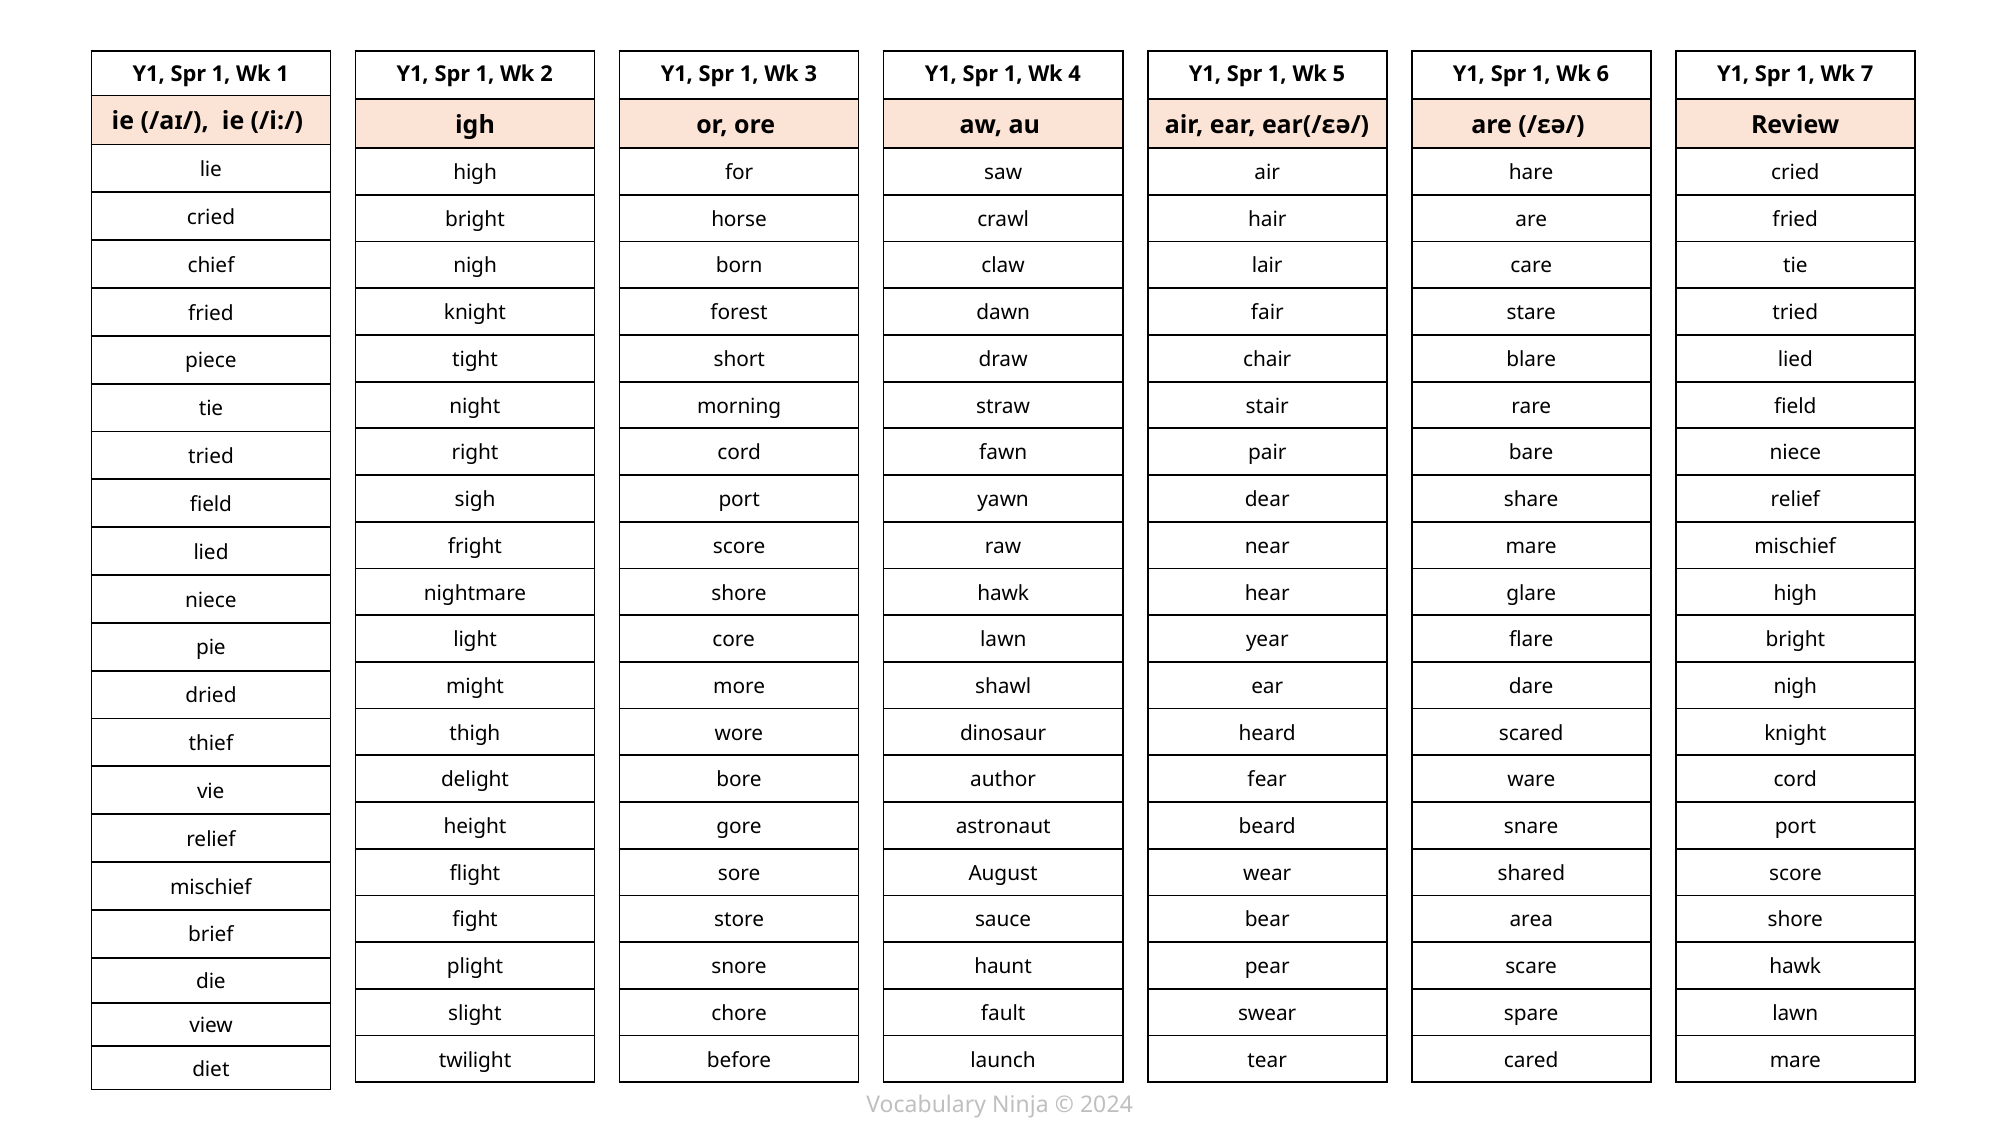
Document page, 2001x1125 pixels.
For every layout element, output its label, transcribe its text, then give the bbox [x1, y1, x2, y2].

table_header Y1, Spr 1, Wk 5 [1149, 52, 1386, 98]
table_cell scared [1413, 709, 1650, 754]
table_cell tried [1677, 289, 1914, 334]
table_cell slight [356, 990, 594, 1035]
table_cell mare [1413, 523, 1650, 568]
table_cell share [1413, 476, 1650, 521]
table_cell Review [1677, 100, 1914, 147]
table_header Y1, Spr 1, Wk 6 [1413, 52, 1650, 98]
table_cell niece [92, 576, 330, 622]
table_cell piece [92, 337, 330, 383]
table_cell chair [1149, 336, 1386, 381]
table_cell cried [92, 193, 330, 239]
table_cell nigh [1677, 663, 1914, 708]
table_cell shawl [884, 663, 1122, 708]
table_cell cared [1413, 1036, 1650, 1081]
table_cell die [92, 959, 330, 1002]
table_cell shore [620, 569, 858, 614]
table_cell blare [1413, 336, 1650, 381]
table_cell fright [356, 523, 594, 568]
table_cell tie [1677, 242, 1914, 287]
table_cell igh [356, 100, 594, 147]
table_cell fried [1677, 196, 1914, 241]
table_cell vie [92, 767, 330, 813]
table_cell pair [1149, 429, 1386, 474]
table_cell niece [1677, 429, 1914, 474]
table_cell claw [884, 242, 1122, 287]
table_cell field [92, 480, 330, 526]
table_cell or, ore [620, 100, 858, 147]
table_cell shore [1677, 896, 1914, 941]
table_cell born [620, 242, 858, 287]
table_cell straw [884, 383, 1122, 427]
table_cell twilight [356, 1036, 594, 1081]
table_cell bore [620, 756, 858, 801]
table_cell dinosaur [884, 709, 1122, 754]
table_cell thigh [356, 709, 594, 754]
table_cell dear [1149, 476, 1386, 521]
table_cell field [1677, 383, 1914, 427]
table_cell author [884, 756, 1122, 801]
table_cell bright [1677, 616, 1914, 661]
table_cell brief [92, 911, 330, 957]
table_cell mischief [92, 863, 330, 909]
table_cell astronaut [884, 803, 1122, 848]
table_cell hair [1149, 196, 1386, 241]
table_cell before [620, 1036, 858, 1081]
table_cell stair [1149, 383, 1386, 427]
table_cell dawn [884, 289, 1122, 334]
table_cell swear [1149, 990, 1386, 1035]
table_cell horse [620, 196, 858, 241]
table_header Y1, Spr 1, Wk 2 [356, 52, 594, 98]
table_cell high [1677, 569, 1914, 614]
table_cell sore [620, 850, 858, 895]
table_cell near [1149, 523, 1386, 568]
table_cell fear [1149, 756, 1386, 801]
table_cell lawn [884, 616, 1122, 661]
table_cell air [1149, 149, 1386, 194]
table_cell core [620, 616, 858, 661]
table_cell care [1413, 242, 1650, 287]
table_cell plight [356, 943, 594, 988]
table_cell fight [356, 896, 594, 941]
table_cell hear [1149, 569, 1386, 614]
table_cell port [1677, 803, 1914, 848]
table_cell flight [356, 850, 594, 895]
table_header Y1, Spr 1, Wk 7 [1677, 52, 1914, 98]
table_cell bright [356, 196, 594, 241]
table_header Y1, Spr 1, Wk 3 [620, 52, 858, 98]
table_cell forest [620, 289, 858, 334]
table_header Y1, Spr 1, Wk 1 [92, 52, 330, 95]
table_cell crawl [884, 196, 1122, 241]
table_cell cried [1677, 149, 1914, 194]
table_cell store [620, 896, 858, 941]
table_cell pie [92, 624, 330, 670]
table_cell beard [1149, 803, 1386, 848]
table_cell diet [92, 1047, 330, 1089]
table_cell nightmare [356, 569, 594, 614]
table_cell scare [1413, 943, 1650, 988]
table_cell ware [1413, 756, 1650, 801]
table_cell high [356, 149, 594, 194]
table_cell nigh [356, 242, 594, 287]
table_cell spare [1413, 990, 1650, 1035]
table_cell gore [620, 803, 858, 848]
table_cell for [620, 149, 858, 194]
table_cell mischief [1677, 523, 1914, 568]
table_header Y1, Spr 1, Wk 4 [884, 52, 1122, 98]
table_cell delight [356, 756, 594, 801]
table_cell year [1149, 616, 1386, 661]
table_cell fault [884, 990, 1122, 1035]
table_cell knight [1677, 709, 1914, 754]
table_cell aw, au [884, 100, 1122, 147]
table_cell launch [884, 1036, 1122, 1081]
table_cell mare [1677, 1036, 1914, 1081]
table_cell short [620, 336, 858, 381]
table_cell lair [1149, 242, 1386, 287]
table_cell morning [620, 383, 858, 427]
table_cell saw [884, 149, 1122, 194]
table_cell fawn [884, 429, 1122, 474]
table_cell area [1413, 896, 1650, 941]
table_cell lied [1677, 336, 1914, 381]
table_cell wear [1149, 850, 1386, 895]
table_cell relief [92, 815, 330, 861]
table_cell chief [92, 241, 330, 287]
table_cell snare [1413, 803, 1650, 848]
table_cell cord [620, 429, 858, 474]
table_cell bear [1149, 896, 1386, 941]
table_cell sigh [356, 476, 594, 521]
table_cell air, ear, ear(/ɛə/) [1149, 100, 1386, 147]
table_cell might [356, 663, 594, 708]
table_cell heard [1149, 709, 1386, 754]
table_cell rare [1413, 383, 1650, 427]
table_cell dare [1413, 663, 1650, 708]
table_cell height [356, 803, 594, 848]
table_cell cord [1677, 756, 1914, 801]
table_cell pear [1149, 943, 1386, 988]
table_cell tie [92, 385, 330, 431]
table_cell are (/ɛə/) [1413, 100, 1650, 147]
table_cell snore [620, 943, 858, 988]
table_cell wore [620, 709, 858, 754]
table_cell thief [92, 719, 330, 765]
table_cell view [92, 1004, 330, 1045]
table_cell ie (/aɪ/), ie (/i:/) [92, 96, 330, 144]
table_cell ear [1149, 663, 1386, 708]
text_box Vocabulary Ninja © 2024 [851, 1082, 1149, 1125]
table_cell raw [884, 523, 1122, 568]
table_cell shared [1413, 850, 1650, 895]
table_cell score [1677, 850, 1914, 895]
table_cell glare [1413, 569, 1650, 614]
table_cell fair [1149, 289, 1386, 334]
table_cell night [356, 383, 594, 427]
table_cell August [884, 850, 1122, 895]
table_cell chore [620, 990, 858, 1035]
table_cell haunt [884, 943, 1122, 988]
table_cell stare [1413, 289, 1650, 334]
table_cell more [620, 663, 858, 708]
table_cell fried [92, 289, 330, 335]
table_cell lied [92, 528, 330, 574]
table_cell hawk [884, 569, 1122, 614]
table_cell light [356, 616, 594, 661]
table_cell draw [884, 336, 1122, 381]
table_cell yawn [884, 476, 1122, 521]
table_cell score [620, 523, 858, 568]
table_cell tried [92, 432, 330, 478]
table_cell lawn [1677, 990, 1914, 1035]
table_cell flare [1413, 616, 1650, 661]
table_cell are [1413, 196, 1650, 241]
table_cell lie [92, 145, 330, 191]
table_cell port [620, 476, 858, 521]
table_cell relief [1677, 476, 1914, 521]
table_cell tear [1149, 1036, 1386, 1081]
table_cell bare [1413, 429, 1650, 474]
table_cell tight [356, 336, 594, 381]
table_cell right [356, 429, 594, 474]
table_cell dried [92, 672, 330, 718]
table_cell sauce [884, 896, 1122, 941]
table_cell hare [1413, 149, 1650, 194]
table_cell knight [356, 289, 594, 334]
table_cell hawk [1677, 943, 1914, 988]
